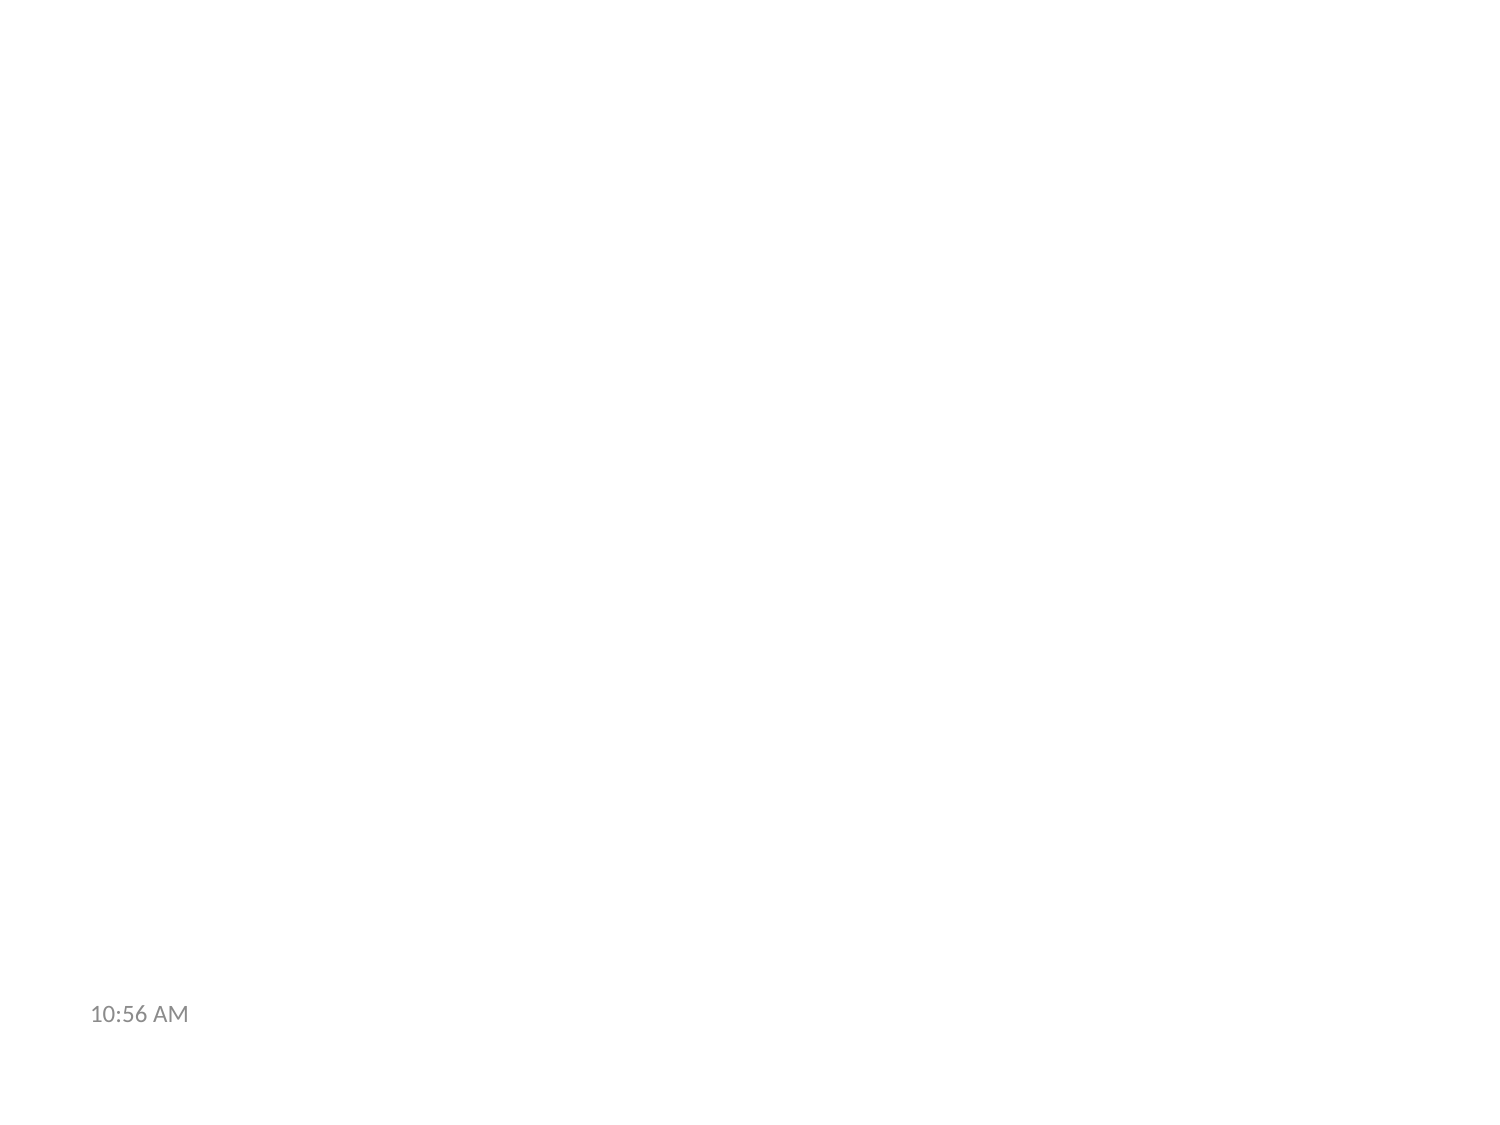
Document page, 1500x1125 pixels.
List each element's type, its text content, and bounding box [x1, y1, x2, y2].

text_box 3:35 PM [75, 982, 425, 1043]
